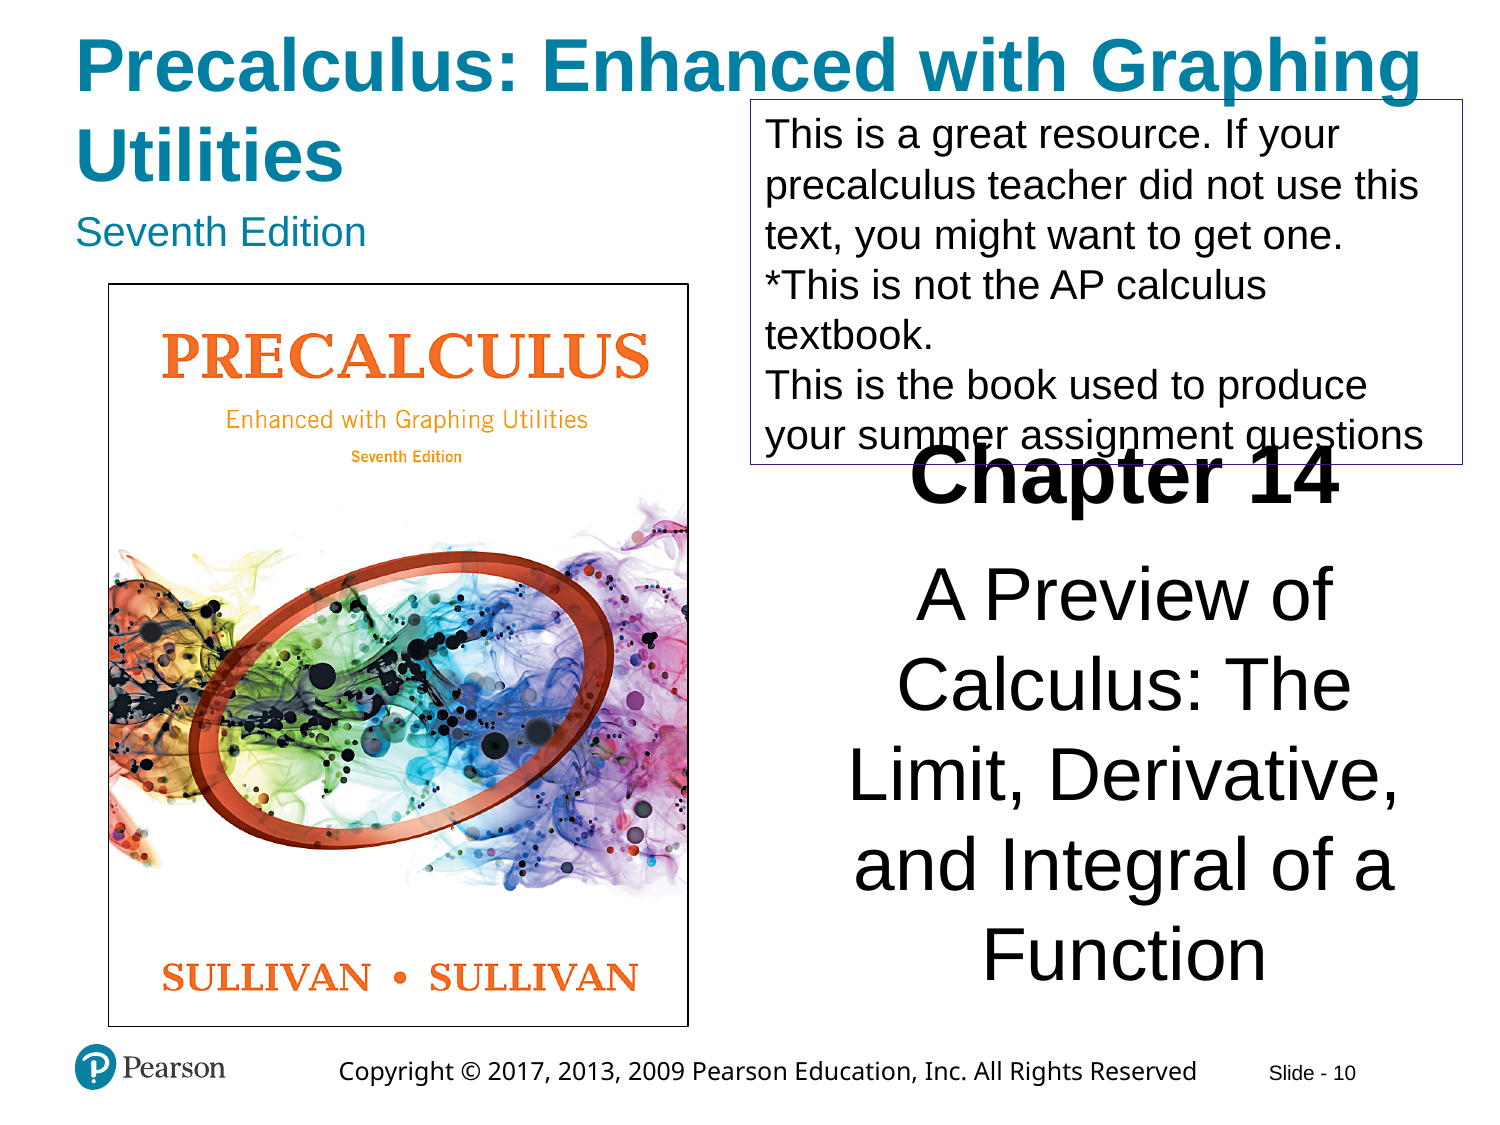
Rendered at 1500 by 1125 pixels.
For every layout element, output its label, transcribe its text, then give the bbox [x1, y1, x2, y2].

title Precalculus: Enhanced with Graphing Utilities [75, 37, 1475, 175]
list Seventh Edition [75, 205, 750, 263]
list A Preview of Calculus: The Limit, Derivative, and Integral of a Function [825, 545, 1425, 1000]
picture [109, 284, 688, 1027]
text_box This is a great resource. If your precalculus teacher did not use this text, you might want to get one. *This is not the AP calculus textbook. This is the book used to produce your summer assignment questions [750, 99, 1463, 465]
list Chapter 14 [825, 465, 1425, 521]
list Copyright © 2017, 2013, 2009 Pearson Education, Inc. All Rights Reserved [281, 1059, 1256, 1085]
